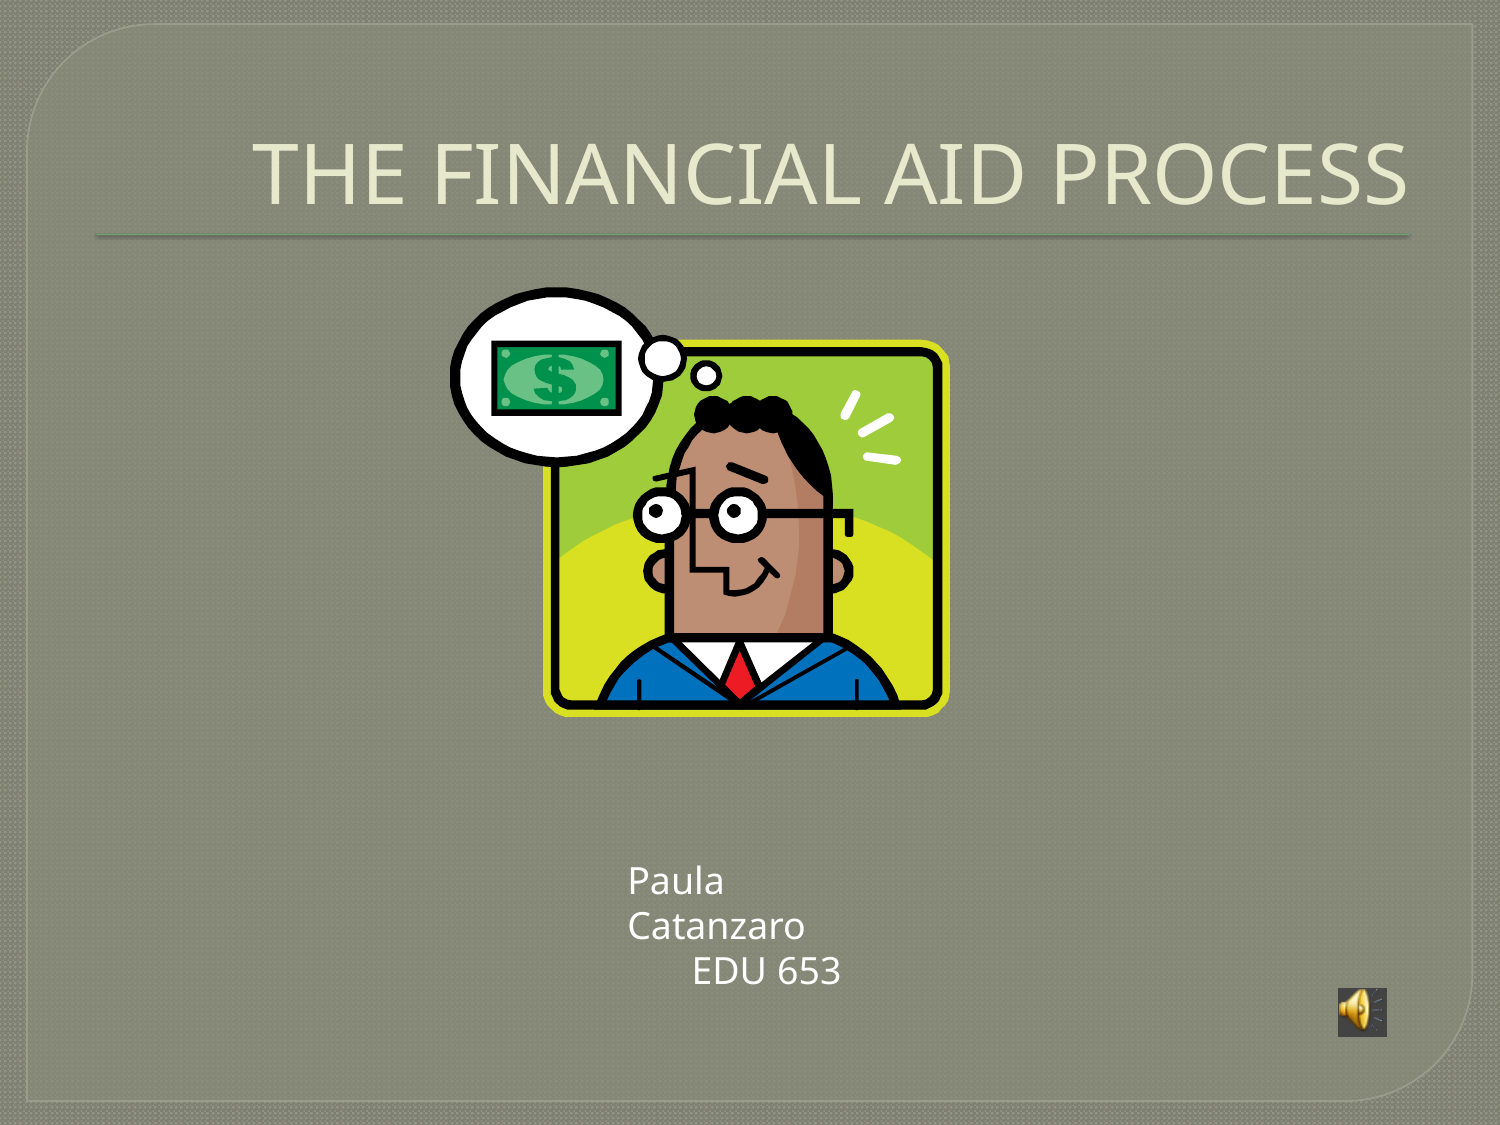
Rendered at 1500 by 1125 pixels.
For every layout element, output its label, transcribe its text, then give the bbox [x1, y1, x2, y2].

picture [1337, 987, 1388, 1038]
picture [449, 287, 951, 718]
text_box Paula Catanzaro EDU 653 [612, 849, 921, 1000]
title THE FINANCIAL AID PROCESS [75, 41, 1425, 229]
